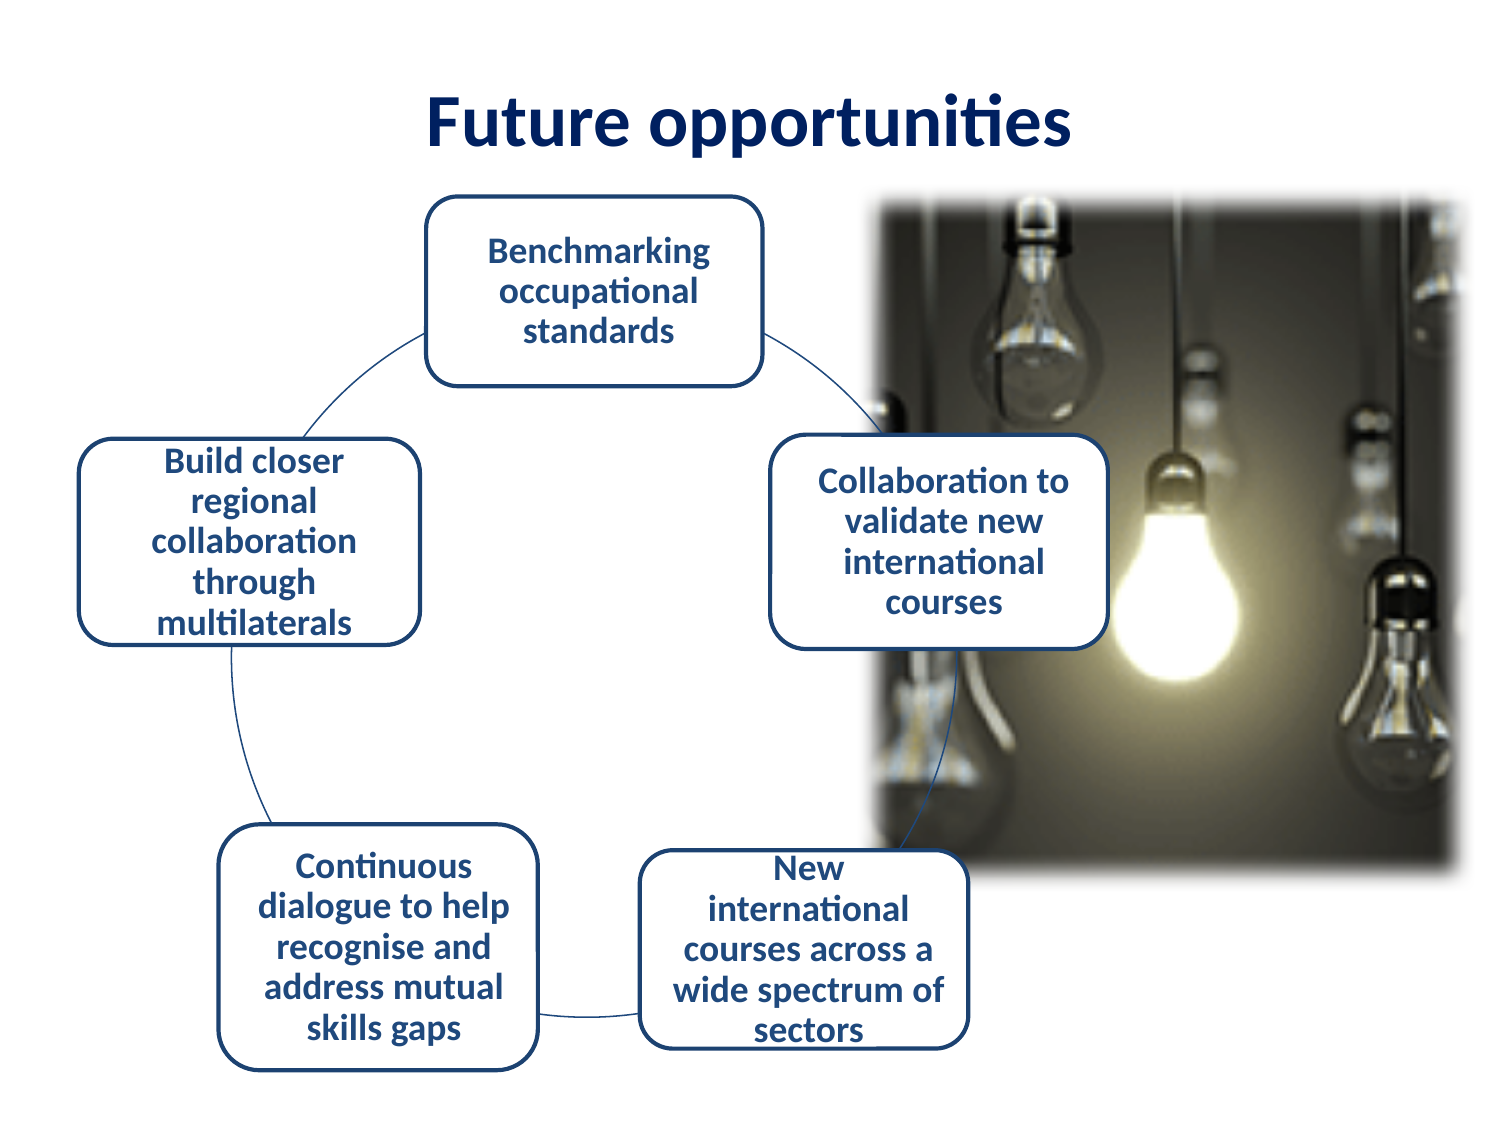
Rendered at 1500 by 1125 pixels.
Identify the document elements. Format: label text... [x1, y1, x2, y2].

title Future opportunities [0, 0, 1500, 233]
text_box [20, 207, 1167, 1059]
picture [857, 184, 1476, 892]
